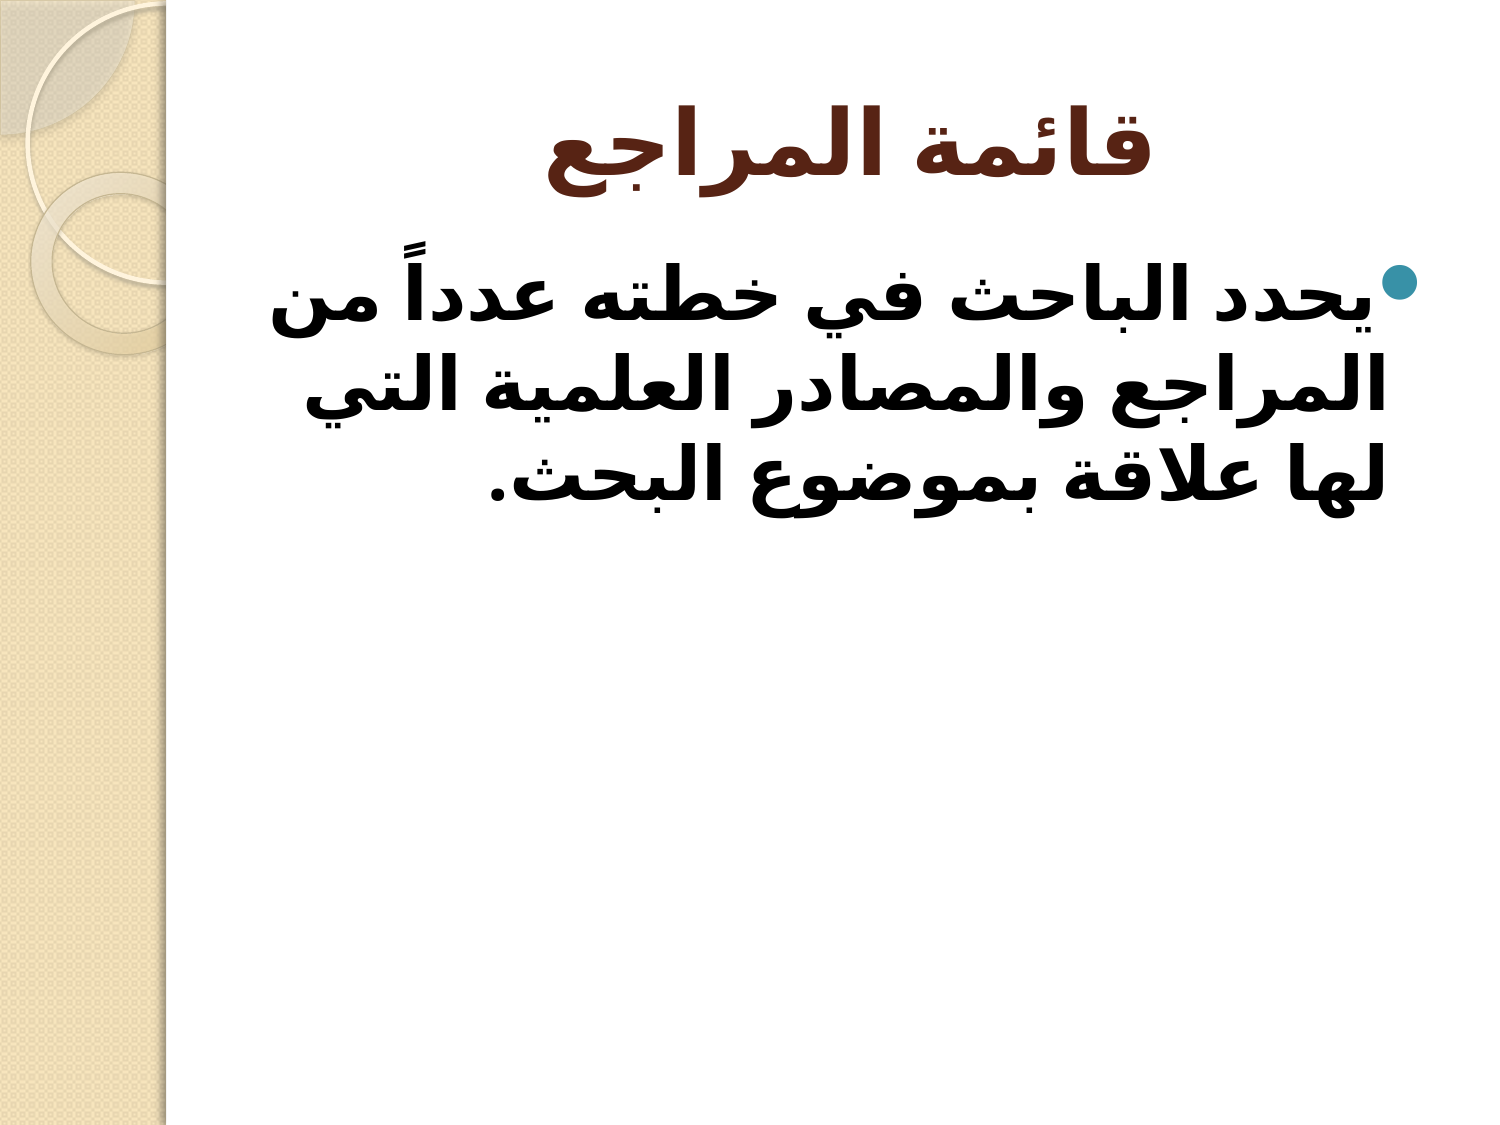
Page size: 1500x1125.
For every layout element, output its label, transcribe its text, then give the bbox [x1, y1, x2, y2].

list يحدد الباحث في خطته عدداً من المراجع والمصادر العلمية التي لها علاقة بموضوع البحث. [235, 237, 1466, 1025]
title قائمة المراجع [235, 45, 1466, 233]
